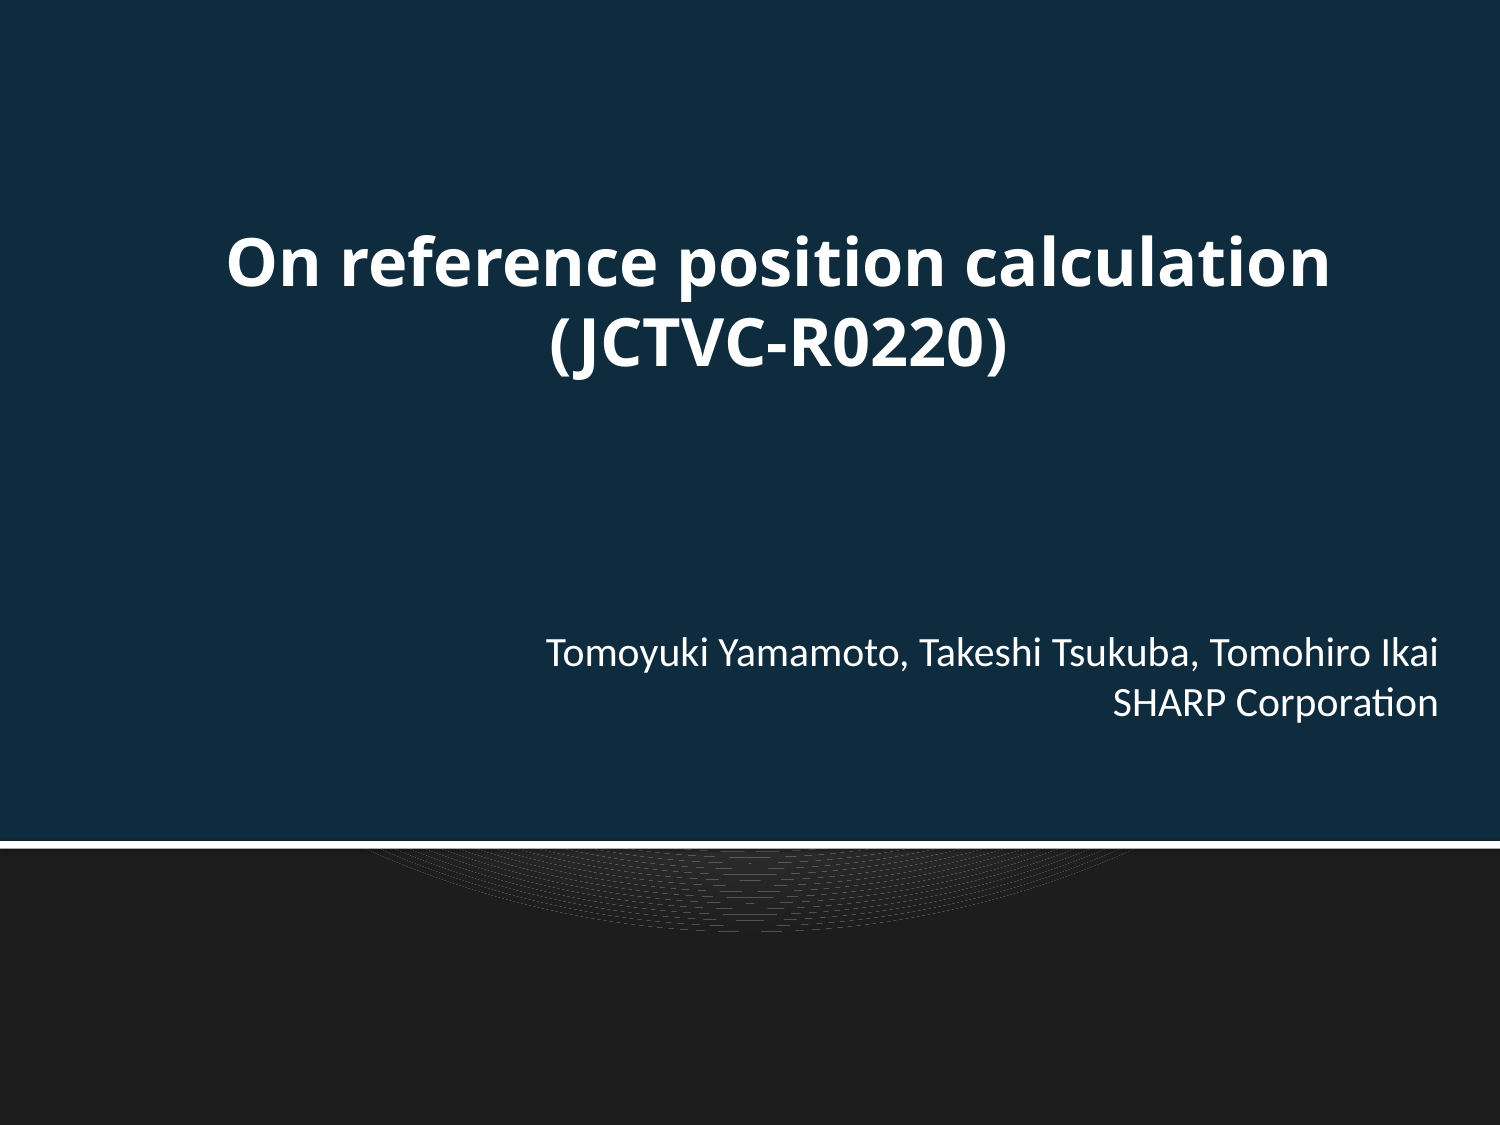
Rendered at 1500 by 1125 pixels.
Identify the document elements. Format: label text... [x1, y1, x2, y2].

title On reference position calculation (JCTVC-R0220) [112, 219, 1438, 419]
subtitle Tomoyuki Yamamoto, Takeshi Tsukuba, Tomohiro Ikai SHARP Corporation [206, 550, 1448, 776]
